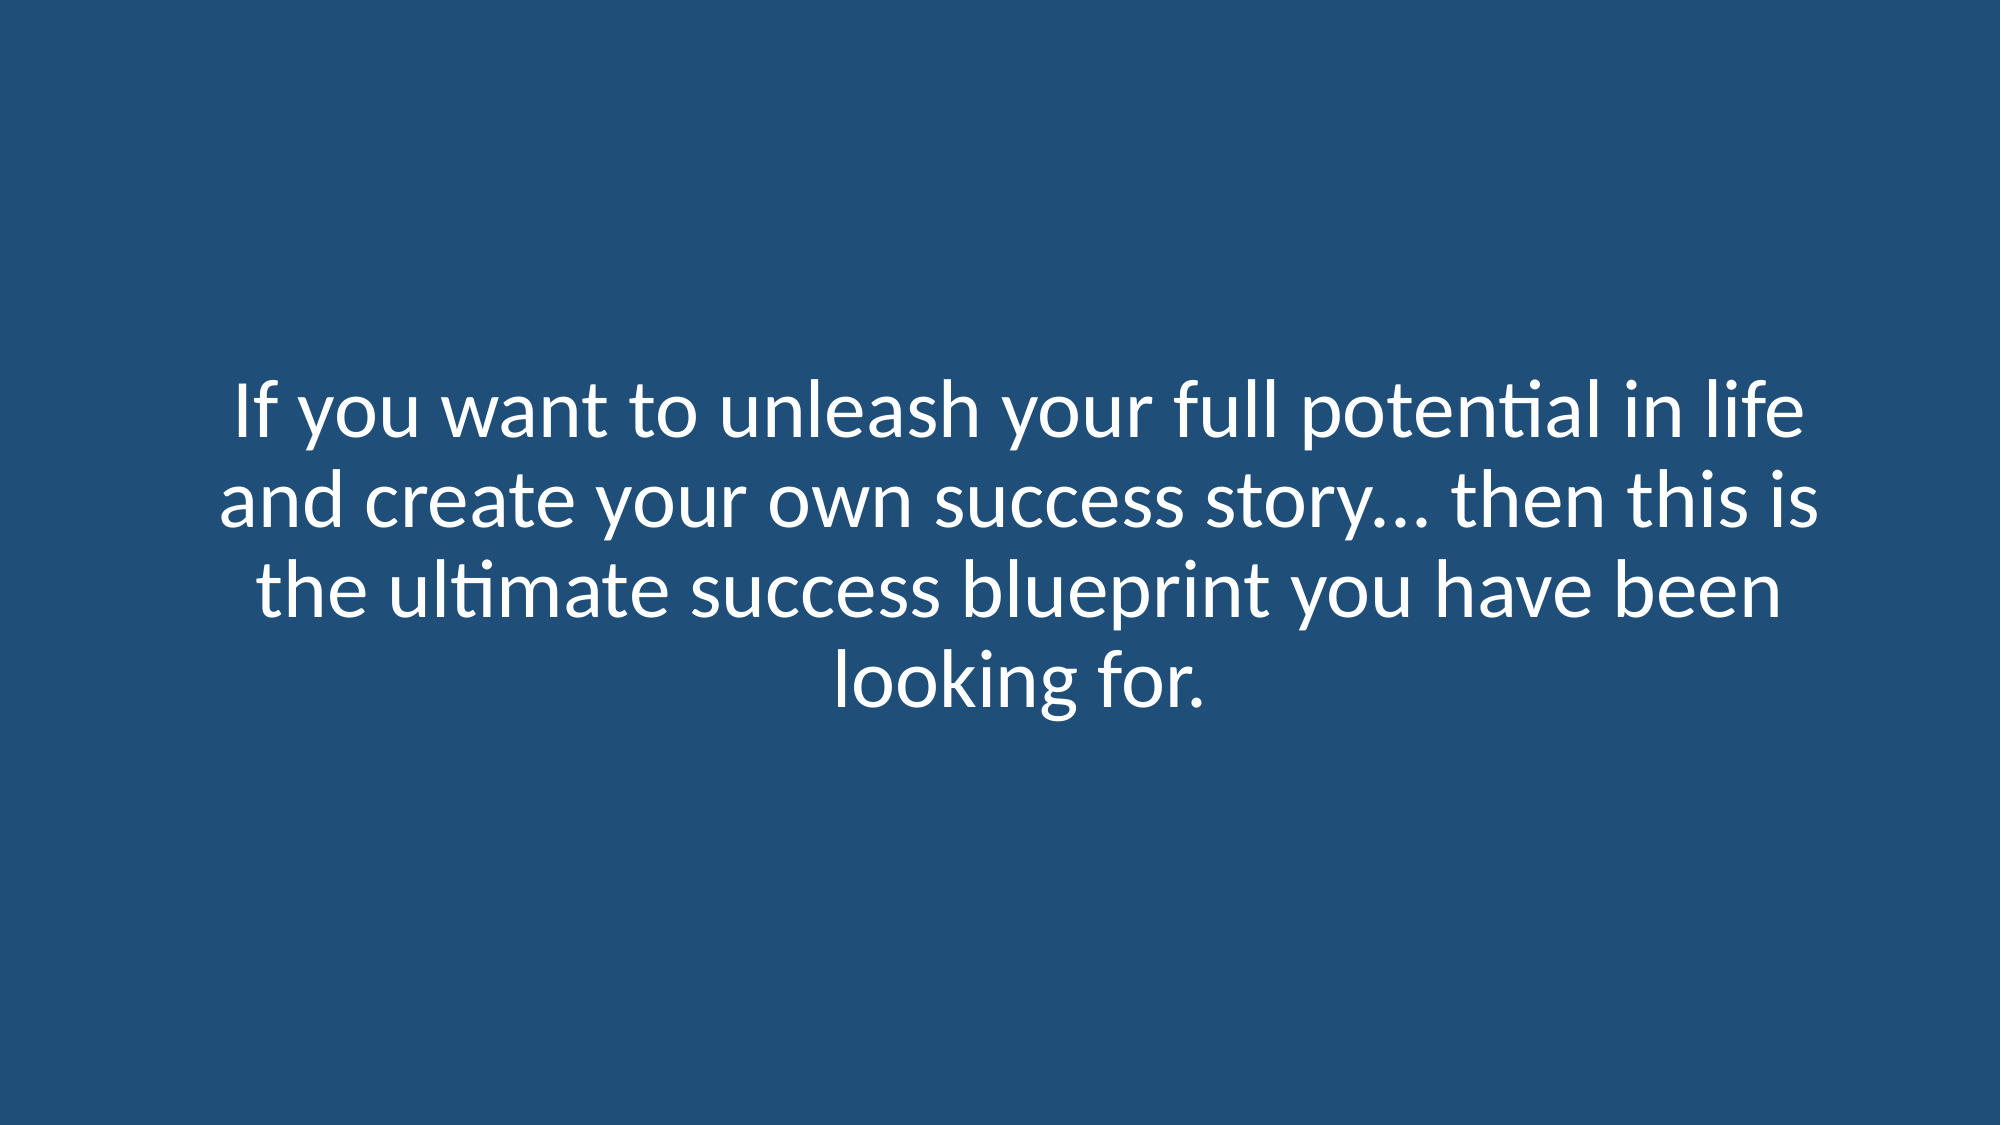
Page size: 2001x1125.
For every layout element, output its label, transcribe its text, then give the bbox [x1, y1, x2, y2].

list If you want to unleash your full potential in life and create your own success story... then this is the ultimate success blueprint you have been looking for. [167, 358, 1873, 694]
